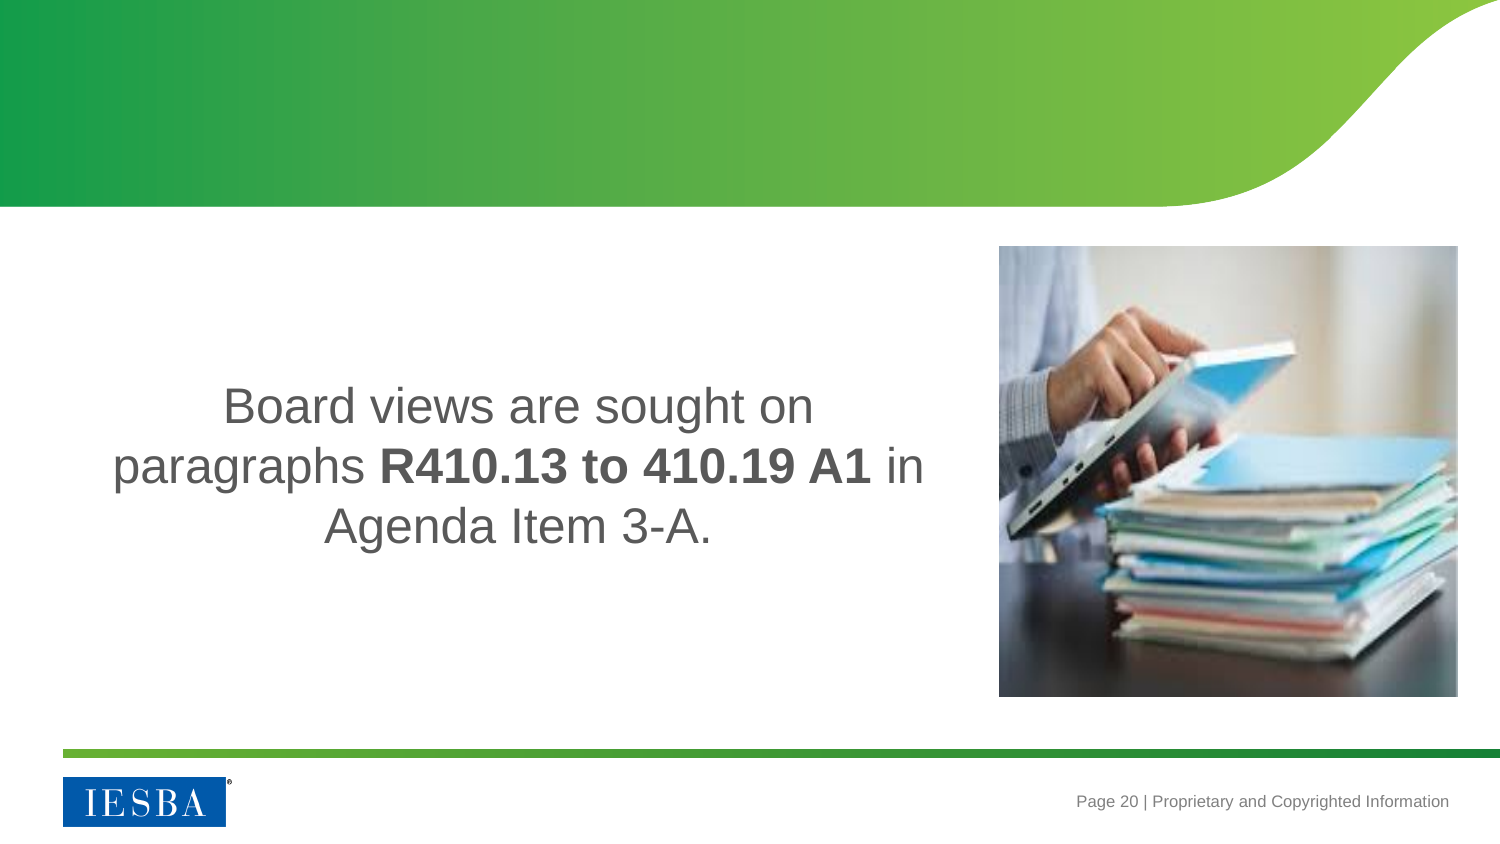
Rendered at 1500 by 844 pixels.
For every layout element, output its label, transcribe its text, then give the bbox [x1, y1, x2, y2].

title [62, 59, 1300, 135]
list Board views are sought on paragraphs R410.13 to 410.19 A1 in Agenda Item 3-A. [75, 220, 963, 724]
picture [0, 0, 1500, 207]
picture [63, 777, 232, 827]
picture [999, 246, 1458, 697]
